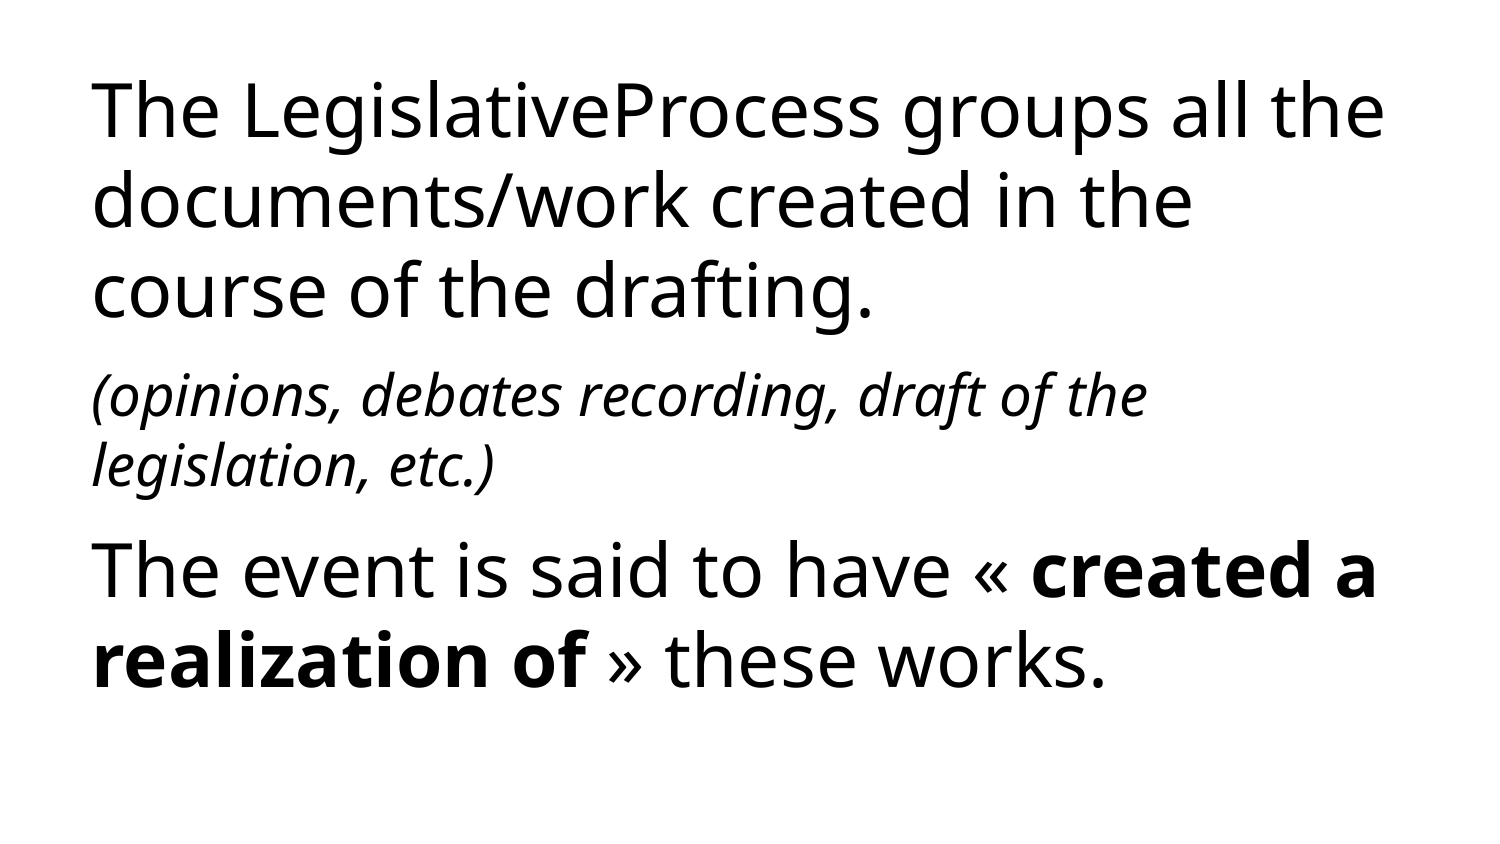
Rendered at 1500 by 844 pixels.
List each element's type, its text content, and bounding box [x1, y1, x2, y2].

text_box The LegislativeProcess groups all the documents/work created in the course of the drafting. (opinions, debates recording, draft of the legislation, etc.) The event is said to have « created a realization of » these works. [76, 55, 1424, 806]
